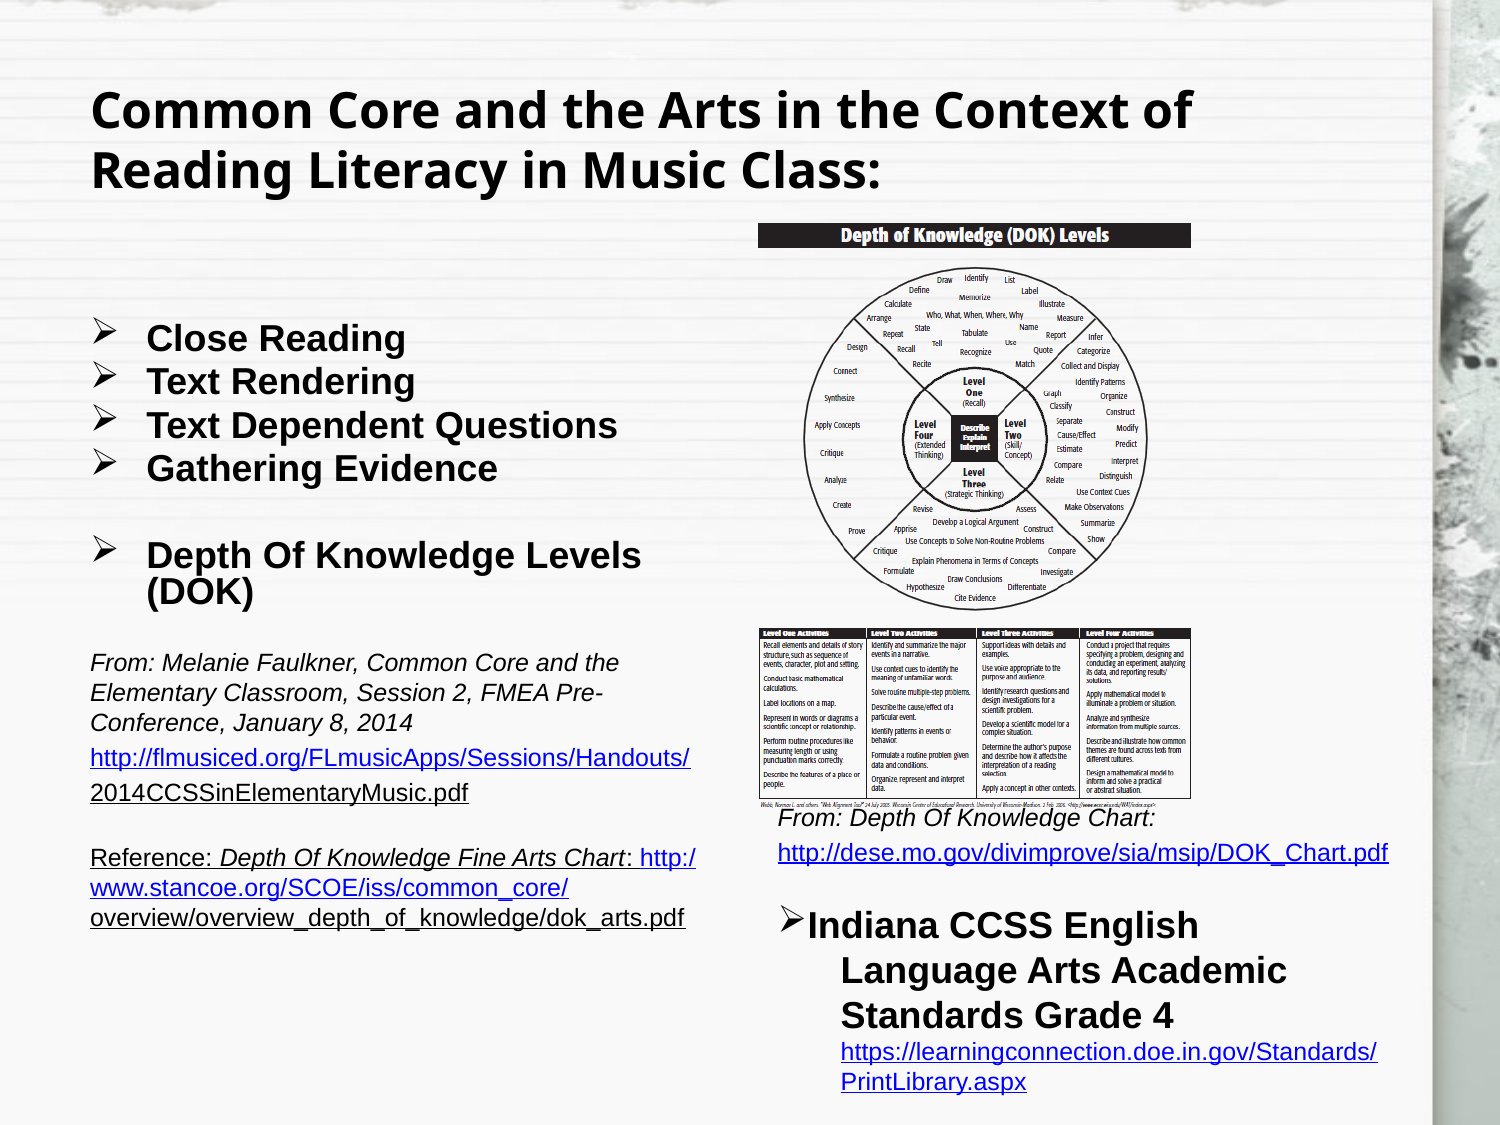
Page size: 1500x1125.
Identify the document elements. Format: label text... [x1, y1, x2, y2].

list From: Depth Of Knowledge Chart: http://dese.mo.gov/divimprove/sia/msip/DOK_Chart.pdf Indiana CCSS English Language Arts Academic Standards Grade 4 https://learningconnection.doe.in.gov/Standards/ PrintLibrary.aspx [762, 198, 1426, 1125]
title Common Core and the Arts in the Context of Reading Literacy in Music Class: [74, 44, 1426, 233]
list Close Reading Text Rendering Text Dependent Questions Gathering Evidence Depth Of Knowledge Levels (DOK) From: Melanie Faulkner, Common Core and the Elementary Classroom, Session 2, FMEA Pre- Conference, January 8, 2014 http://flmusiced.org/FLmusicApps/Sessions/Handouts/ 2014CCSSinElementaryMusic.pdf Reference: Depth Of Knowledge Fine Arts Chart: http:/ www.stancoe.org/SCOE/iss/common_core/ overview/overview_depth_of_knowledge/dok_arts.pdf [74, 262, 738, 1125]
picture [0, 0, 1500, 1125]
